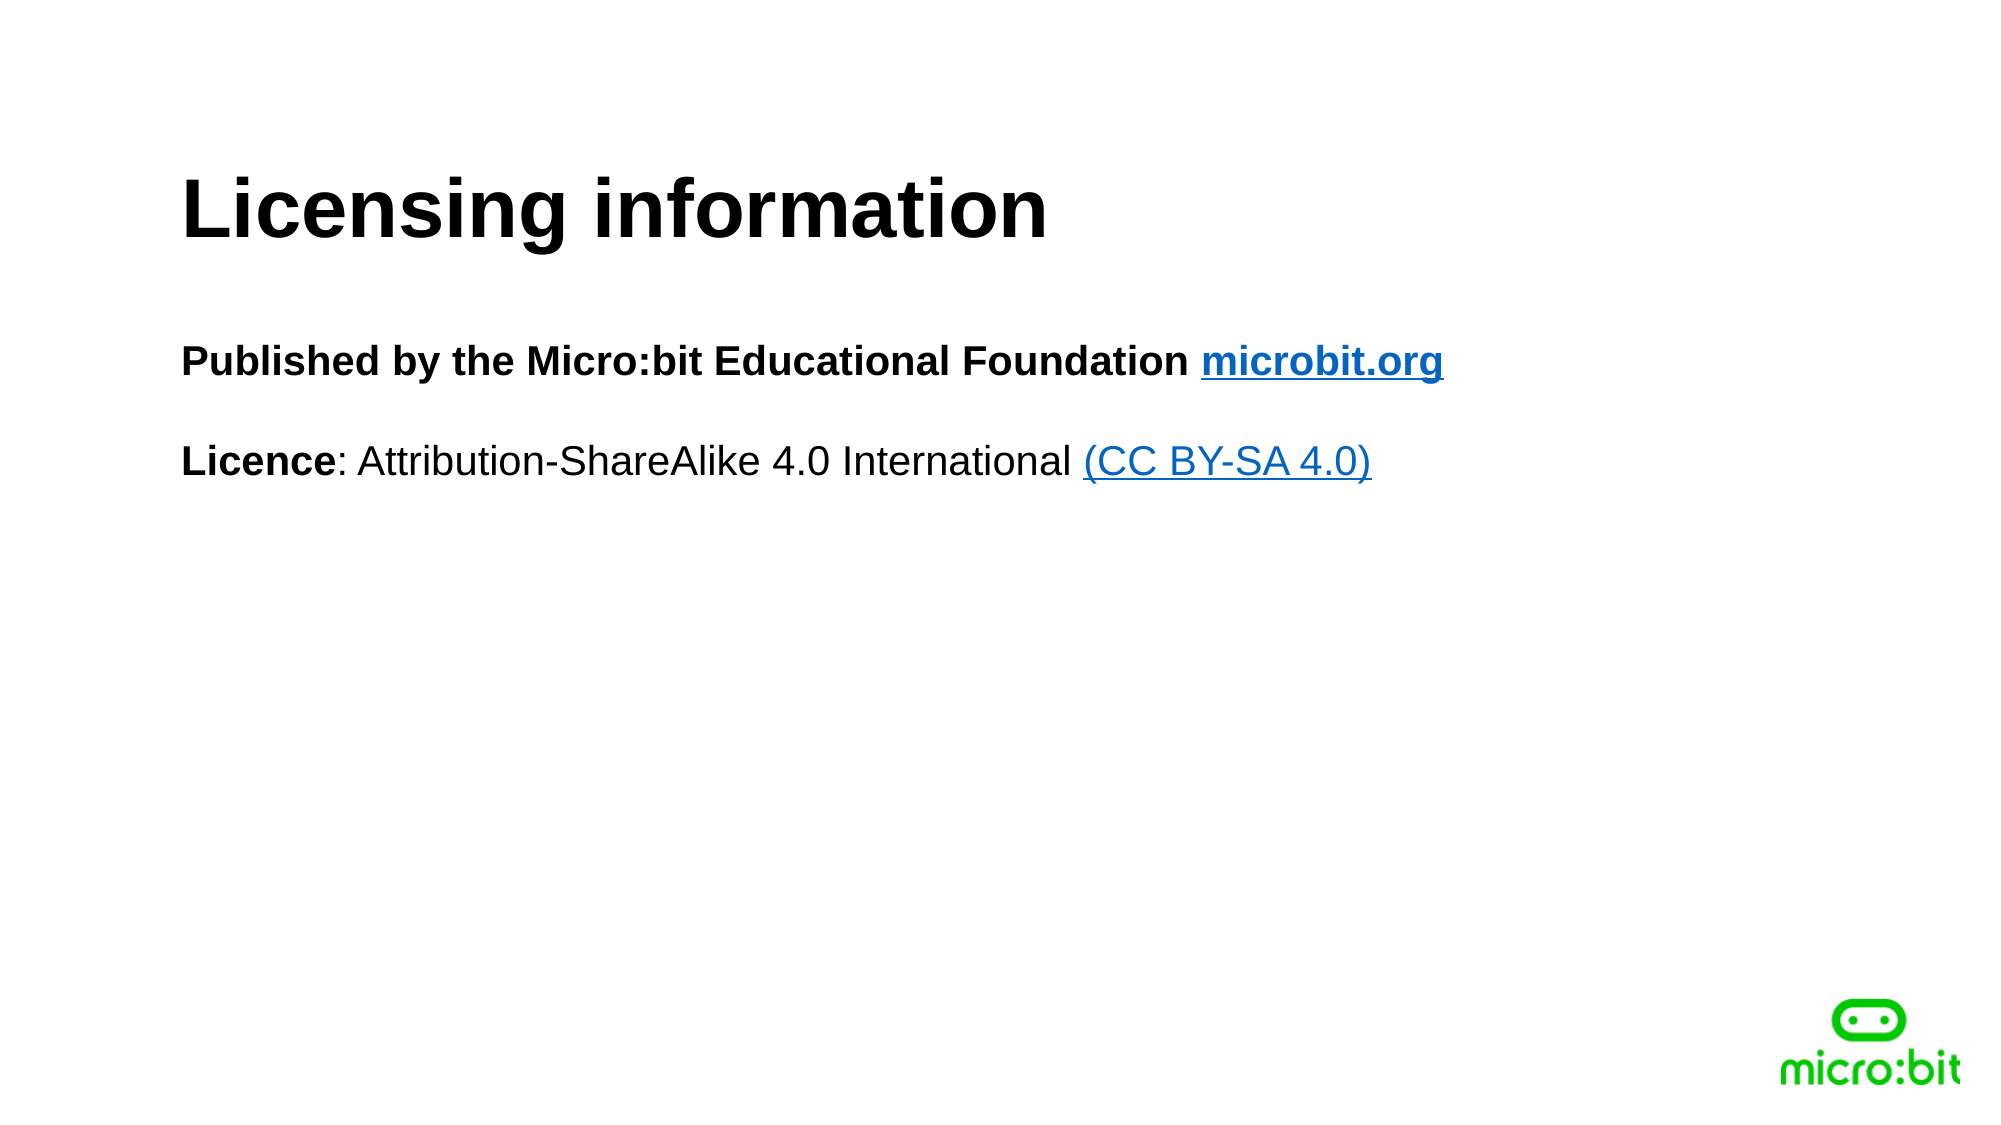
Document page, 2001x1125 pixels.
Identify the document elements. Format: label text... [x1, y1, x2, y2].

text_box Licensing information Published by the Micro:bit Educational Foundation microbit.org Licence: Attribution-ShareAlike 4.0 International (CC BY-SA 4.0) [166, 60, 1918, 884]
picture [1780, 998, 1960, 1086]
